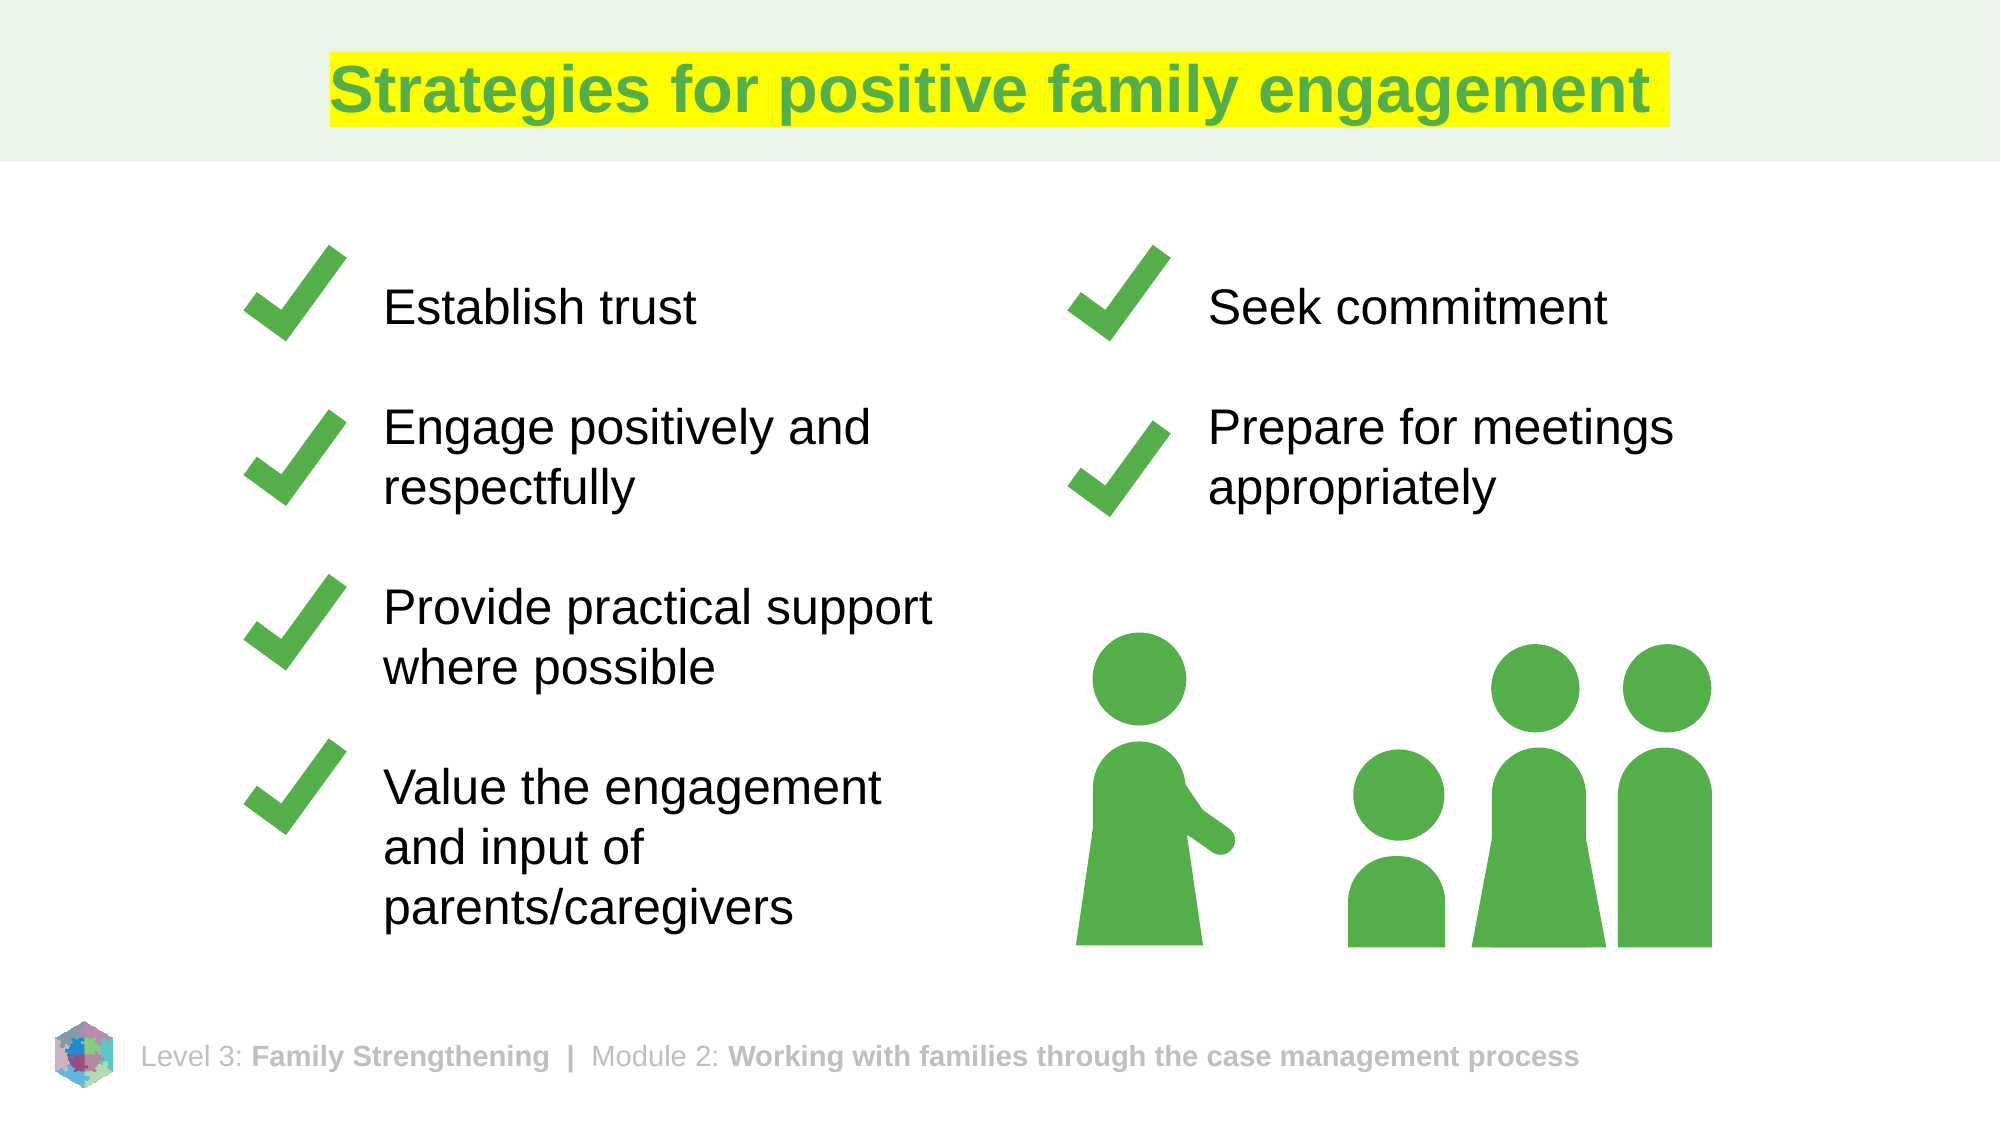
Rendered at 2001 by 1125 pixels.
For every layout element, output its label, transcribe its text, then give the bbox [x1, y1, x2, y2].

text_box [1065, 243, 1173, 343]
text_box [241, 736, 349, 837]
picture [55, 1021, 113, 1088]
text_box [1075, 632, 1712, 948]
text_box [241, 572, 349, 673]
text_box Establish trust Engage positively and respectfully Provide practical support where possible Value the engagement and input of parents/caregivers [368, 267, 973, 943]
text_box [1065, 418, 1173, 519]
text_box [241, 243, 349, 343]
text_box [241, 407, 349, 508]
text_box Seek commitment Prepare for meetings appropriately [1193, 267, 1851, 523]
title Strategies for positive family engagement [137, 19, 1863, 163]
